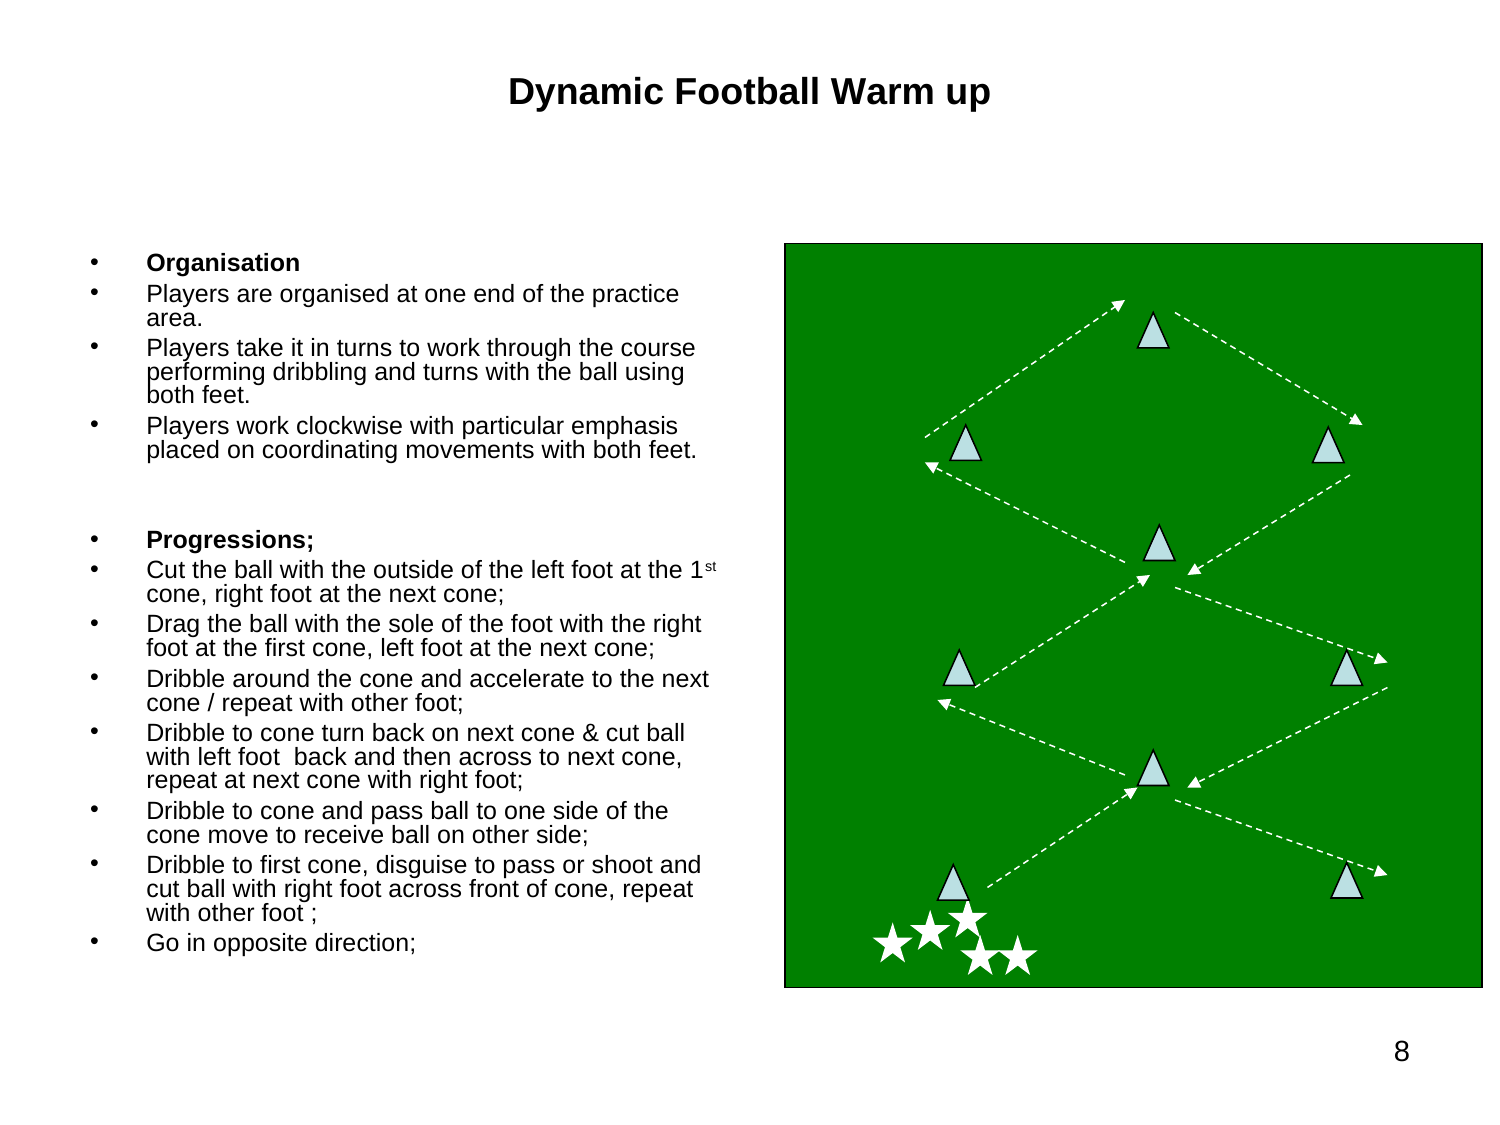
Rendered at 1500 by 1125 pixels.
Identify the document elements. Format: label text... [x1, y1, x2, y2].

text_box [999, 937, 1036, 973]
text_box [875, 924, 911, 961]
text_box [1346, 413, 1363, 426]
text_box [1137, 312, 1169, 348]
list Organisation Players are organised at one end of the practice area. Players take it in turns to work through the course performing dribbling and turns with the ball using both feet. Players work clockwise with particular emphasis placed on coordinating movements with both feet. Progressions; Cut the ball with the outside of the left foot at the 1st cone, right foot at the next cone; Drag the ball with the sole of the foot with the right foot at the first cone, left foot at the next cone; Dribble around the cone and accelerate to the next cone / repeat with other foot; Dribble to cone turn back on next cone & cut ball with left foot back and then across to next cone, repeat at next cone with right foot; Dribble to cone and pass ball to one side of the cone move to receive ball on other side; Dribble to first cone, disguise to pass or shoot and cut ball with right foot across front of cone, repeat with other foot ; Go in opposite direction; [75, 245, 738, 988]
text_box [1108, 299, 1126, 313]
text_box [937, 864, 969, 900]
text_box [943, 650, 975, 686]
text_box [1137, 749, 1169, 786]
text_box [924, 462, 939, 474]
text_box [1187, 563, 1202, 576]
text_box [1330, 650, 1363, 686]
text_box [1143, 524, 1175, 561]
text_box [1134, 574, 1150, 587]
text_box [1123, 787, 1138, 800]
text_box [937, 698, 952, 711]
text_box [912, 912, 948, 948]
text_box [962, 937, 998, 973]
text_box [785, 243, 1483, 988]
text_box [1330, 862, 1363, 898]
text_box [1312, 427, 1344, 463]
text_box <number> [1074, 1024, 1425, 1103]
title Dynamic Football Warm up [75, 0, 1425, 183]
text_box [1373, 652, 1388, 665]
text_box [950, 425, 982, 461]
text_box [950, 900, 986, 936]
text_box [1187, 776, 1202, 788]
text_box [1373, 865, 1388, 877]
